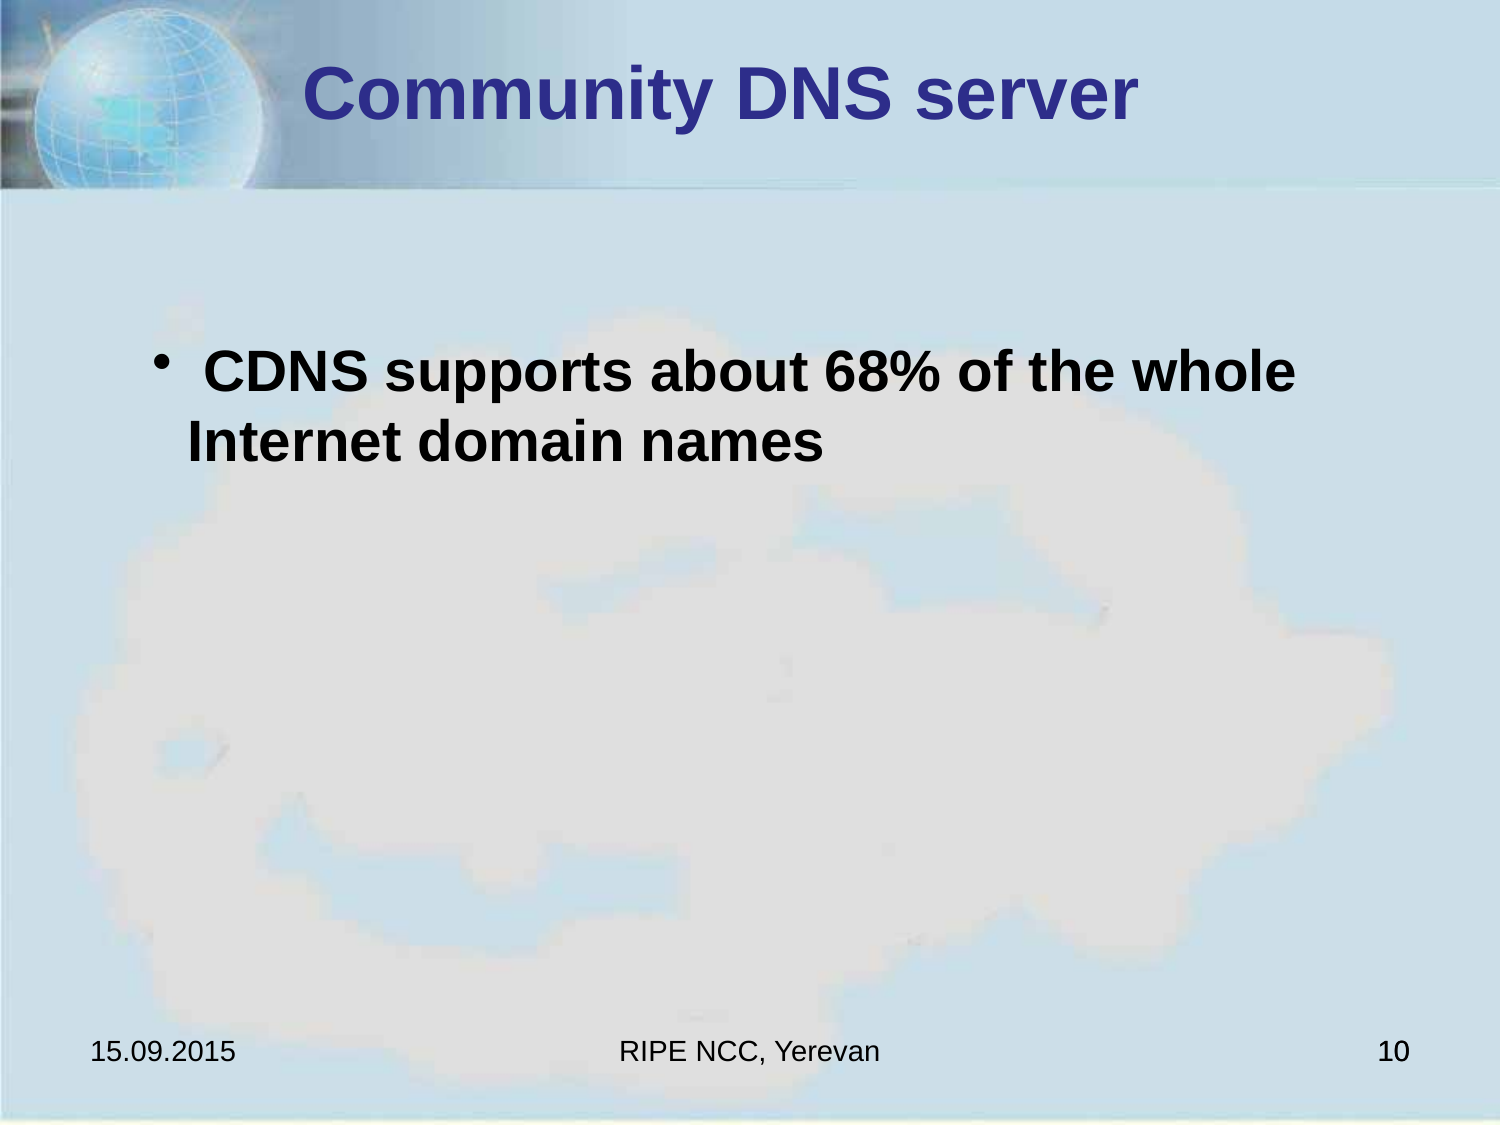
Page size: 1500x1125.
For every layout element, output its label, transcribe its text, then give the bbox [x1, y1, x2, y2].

footer RIPE NCC, Yerevan [512, 1024, 988, 1103]
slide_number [74, 1024, 426, 1103]
text_box Community DNS server [287, 37, 1288, 143]
picture [0, 0, 1500, 1125]
slide_number 10 [1074, 1024, 1426, 1103]
text_box CDNS supports about 68% of the whole Internet domain names [137, 325, 1413, 481]
